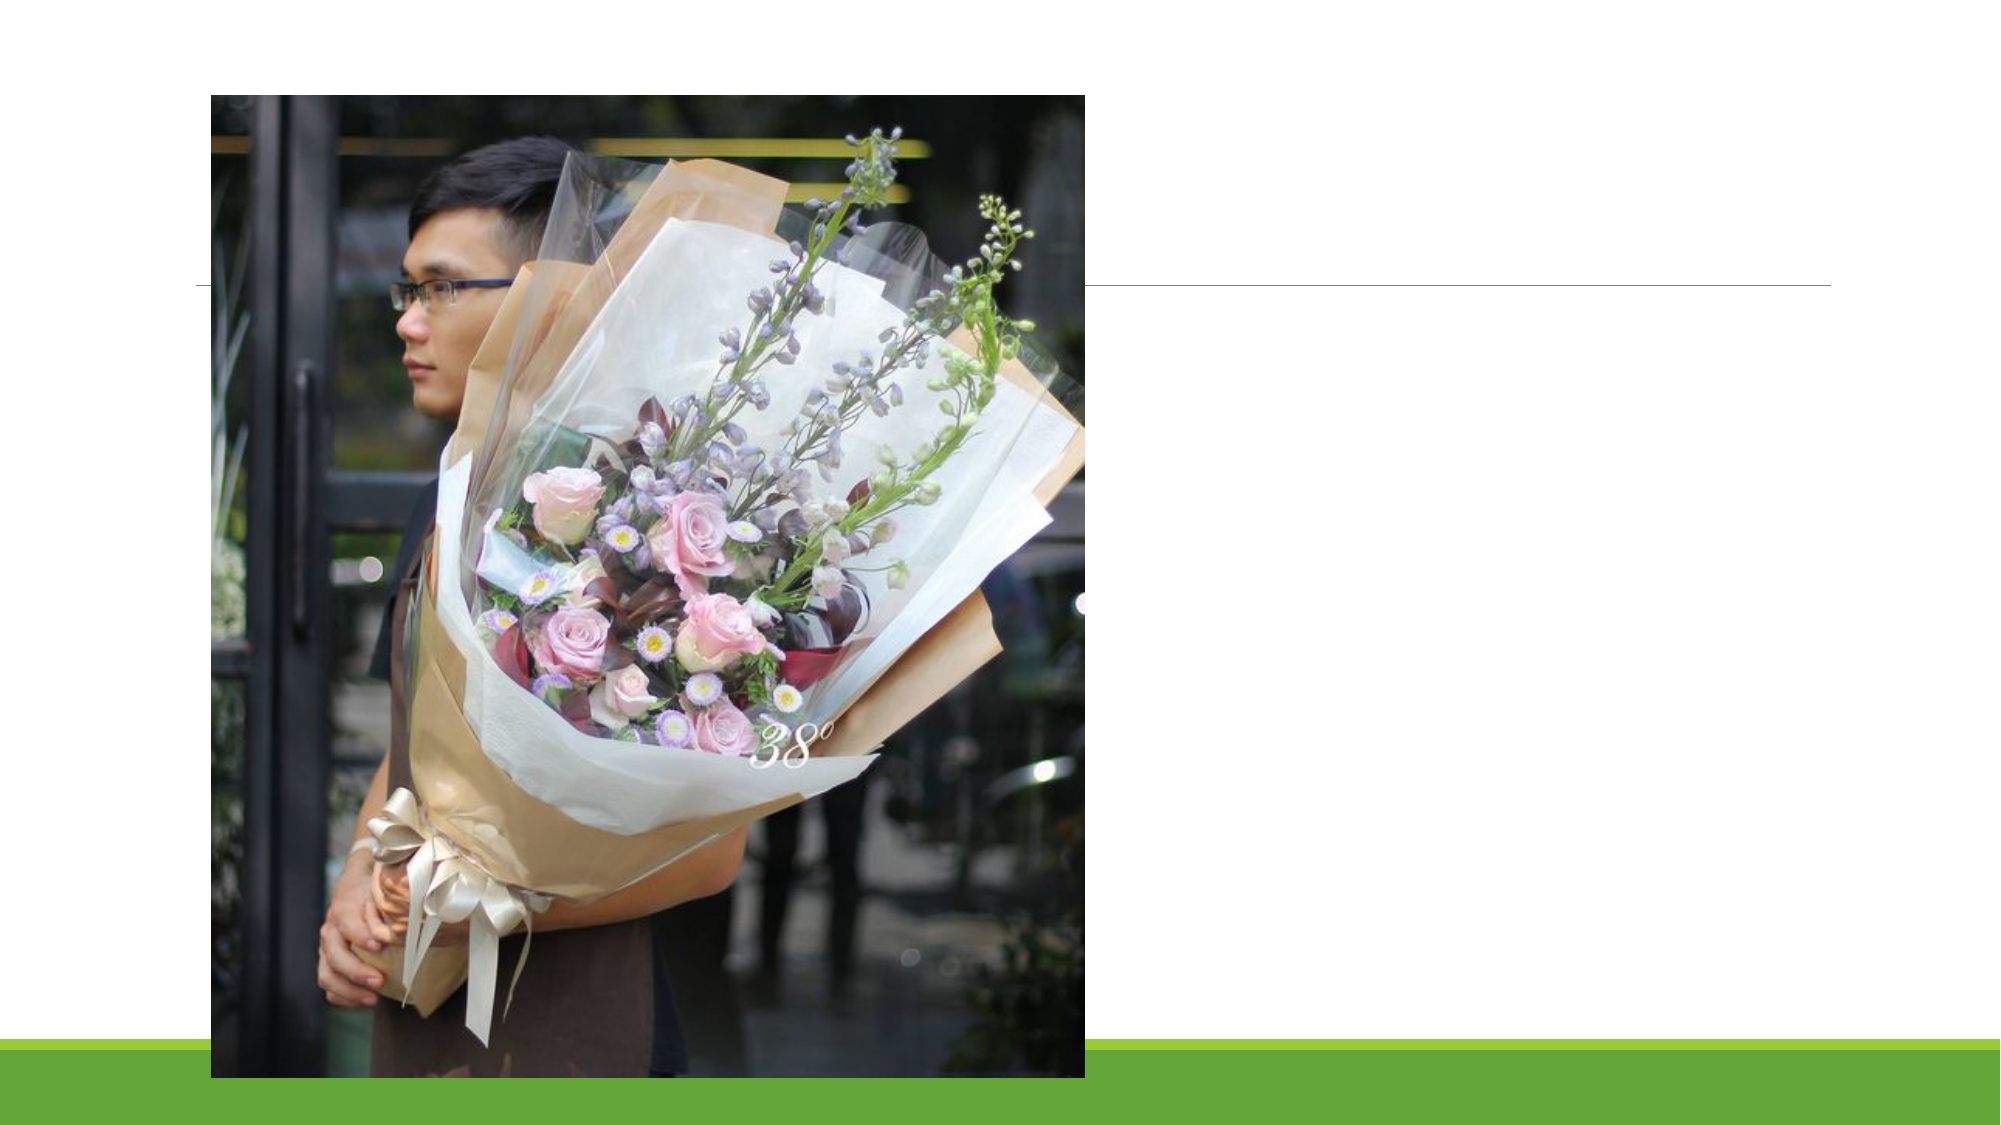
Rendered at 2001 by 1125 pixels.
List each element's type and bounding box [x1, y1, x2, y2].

list [210, 95, 1086, 1078]
